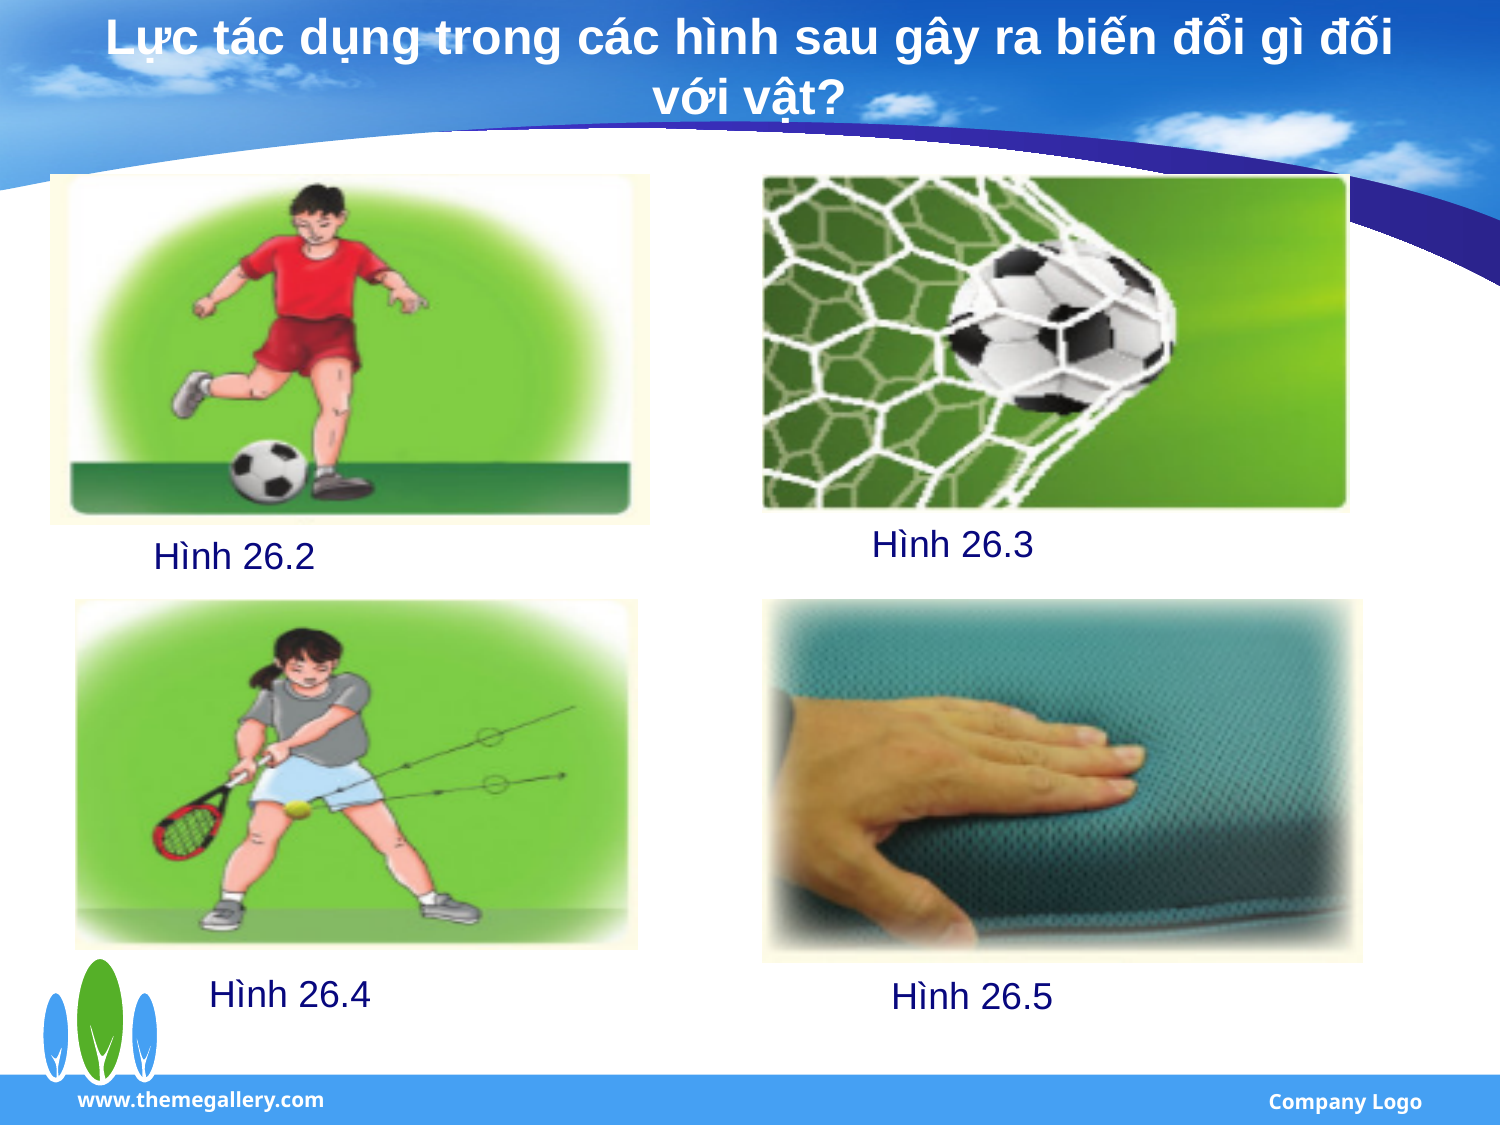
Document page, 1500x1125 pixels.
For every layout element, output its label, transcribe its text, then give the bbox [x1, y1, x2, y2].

text_box Hình 26.3 [856, 522, 1049, 573]
text_box Hình 26.4 [194, 962, 387, 1023]
text_box Hình 26.2 [138, 535, 331, 585]
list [49, 174, 651, 526]
picture [762, 599, 1363, 963]
picture [74, 599, 638, 951]
text_box Hình 26.5 [876, 971, 1069, 1025]
title Lực tác dụng trong các hình sau gây ra biến đổi gì đối với vật? [74, 24, 1426, 105]
slide_number www.themegallery.com [62, 1078, 476, 1113]
picture [0, 0, 1500, 513]
footer Company Logo [987, 1080, 1438, 1113]
